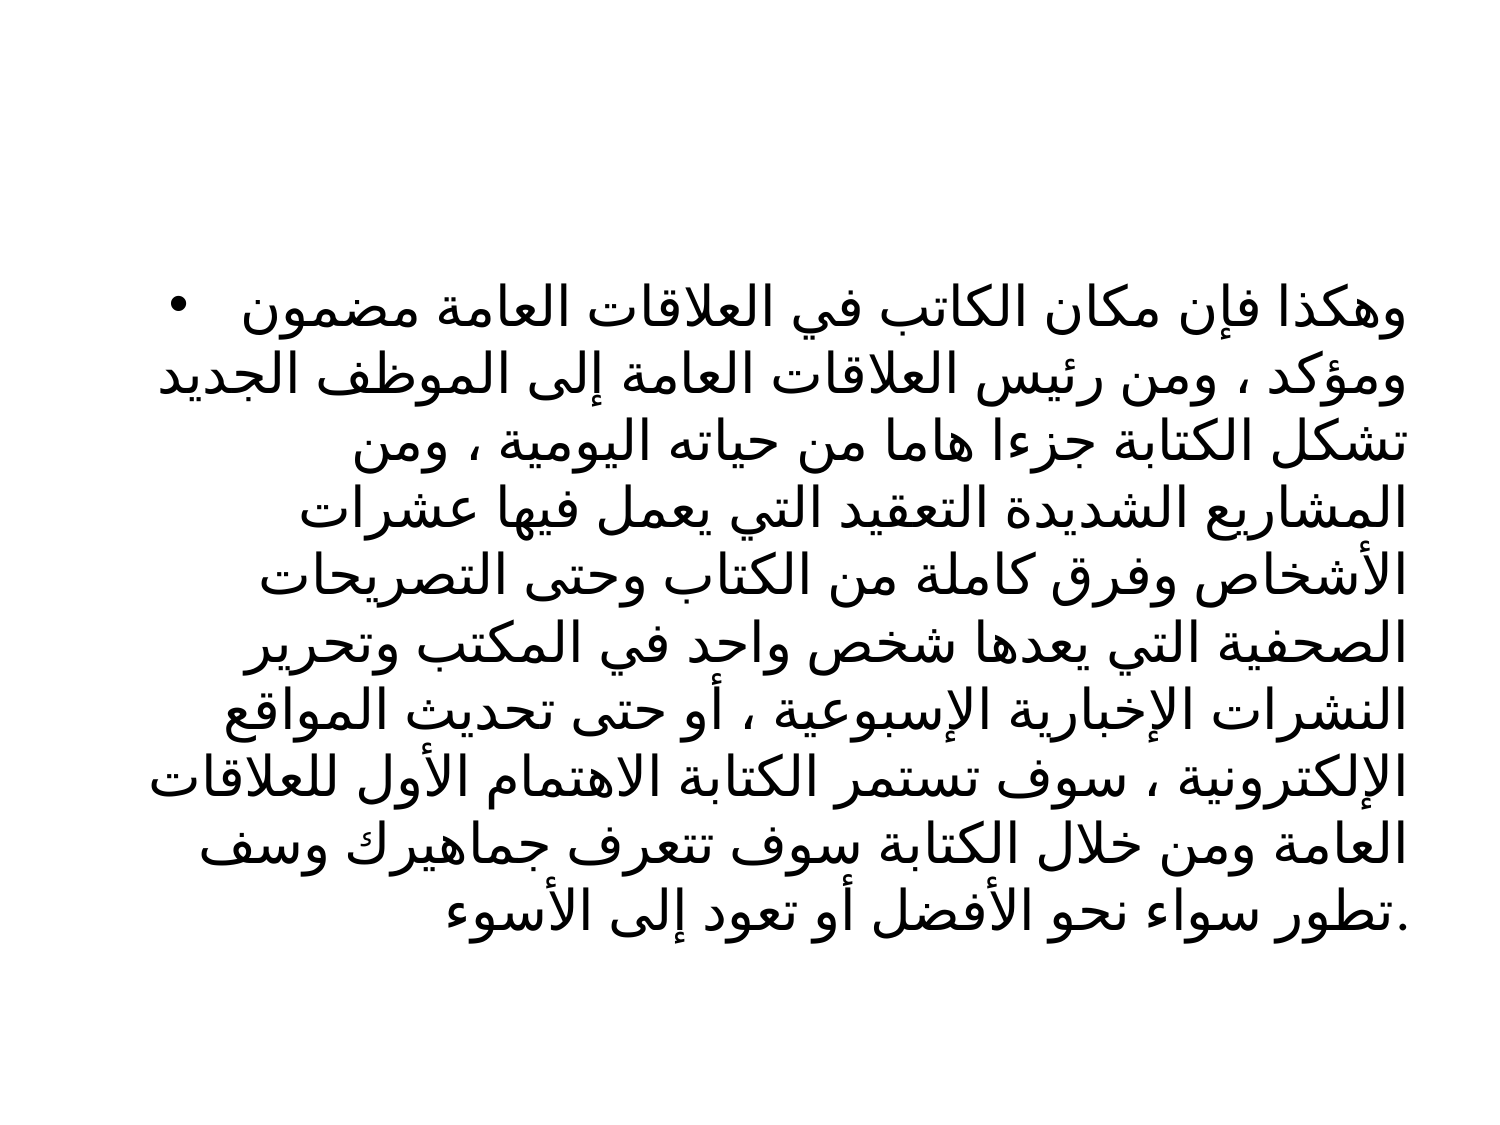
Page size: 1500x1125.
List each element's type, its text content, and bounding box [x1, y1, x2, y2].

list وهكذا فإن مكان الكاتب في العلاقات العامة مضمون ومؤكد ، ومن رئيس العلاقات العامة إلى الموظف الجديد تشكل الكتابة جزءا هاما من حياته اليومية ، ومن المشاريع الشديدة التعقيد التي يعمل فيها عشرات الأشخاص وفرق كاملة من الكتاب وحتى التصريحات الصحفية التي يعدها شخص واحد في المكتب وتحرير النشرات الإخبارية الإسبوعية ، أو حتى تحديث المواقع الإلكترونية ، سوف تستمر الكتابة الاهتمام الأول للعلاقات العامة ومن خلال الكتابة سوف تتعرف جماهيرك وسف تطور سواء نحو الأفضل أو تعود إلى الأسوء. [75, 262, 1425, 1005]
